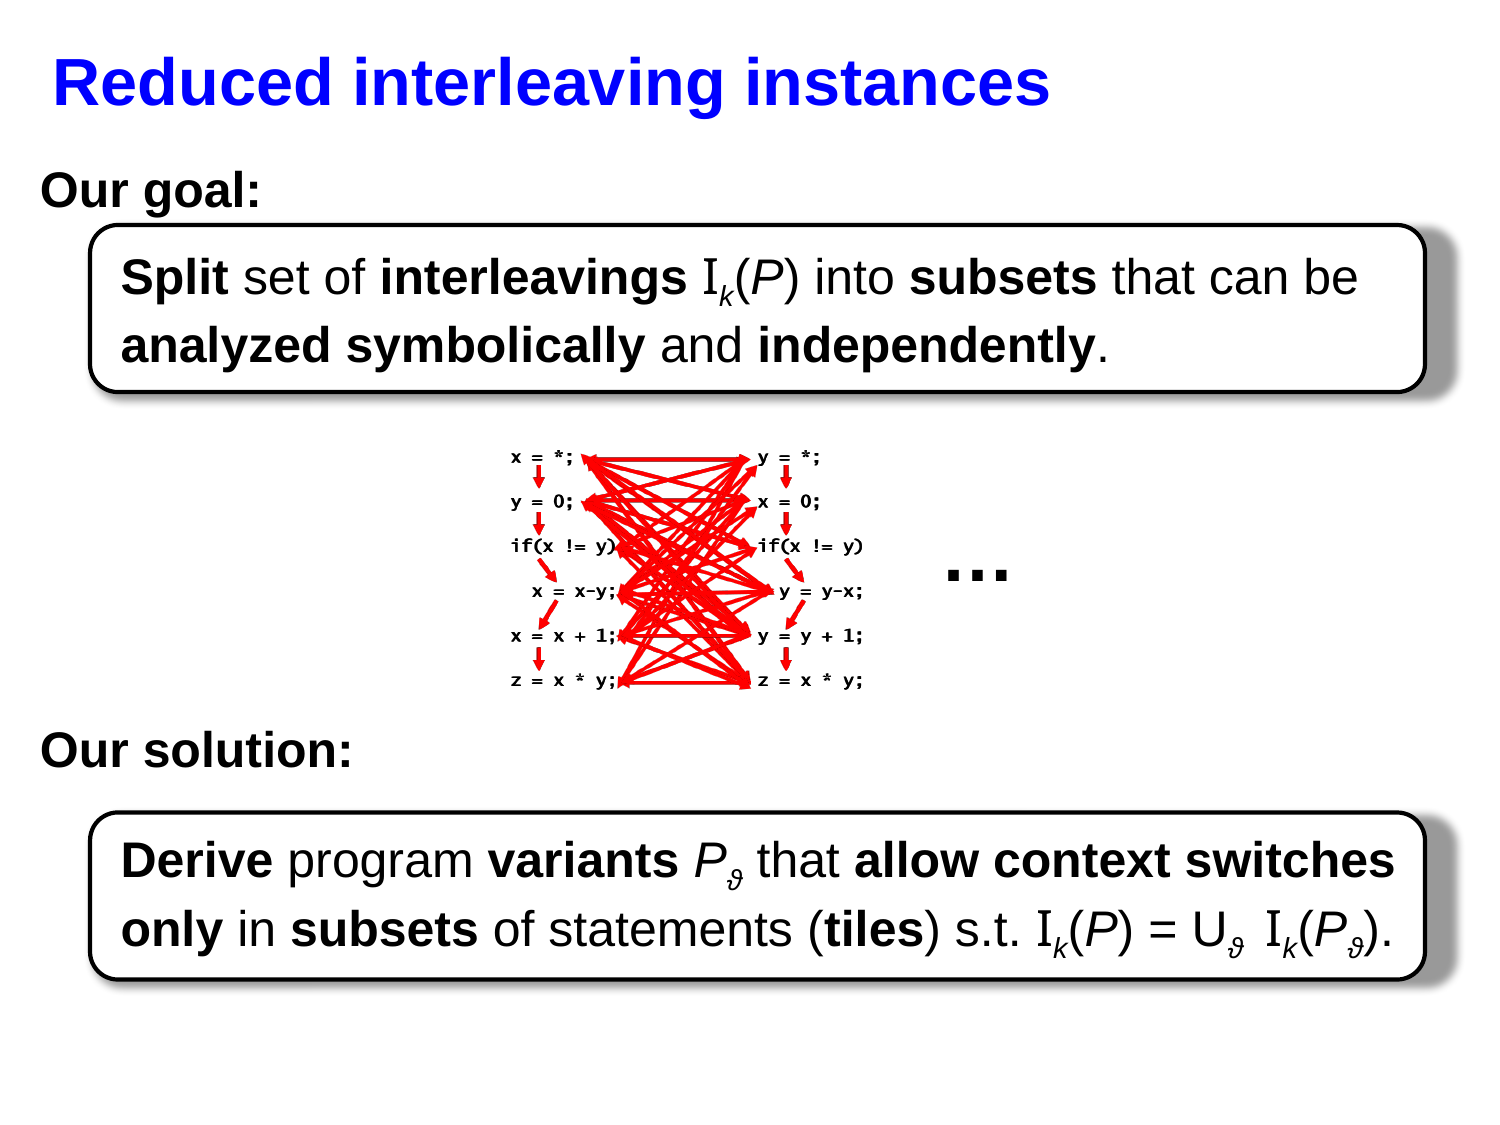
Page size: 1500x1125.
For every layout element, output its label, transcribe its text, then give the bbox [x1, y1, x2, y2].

title Reduced interleaving instances [37, 19, 1476, 138]
list Our goal: Our solution: [24, 149, 1463, 1038]
picture [499, 439, 886, 701]
text_box Derive program variants Pϑ that allow context switches only in subsets of statements (tiles) s.t. Ik(P) = Uϑ Ik(Pϑ). [87, 810, 1428, 982]
text_box … [925, 498, 1031, 604]
text_box Split set of interleavings Ik(P) into subsets that can be analyzed symbolically and independently. [87, 222, 1428, 395]
